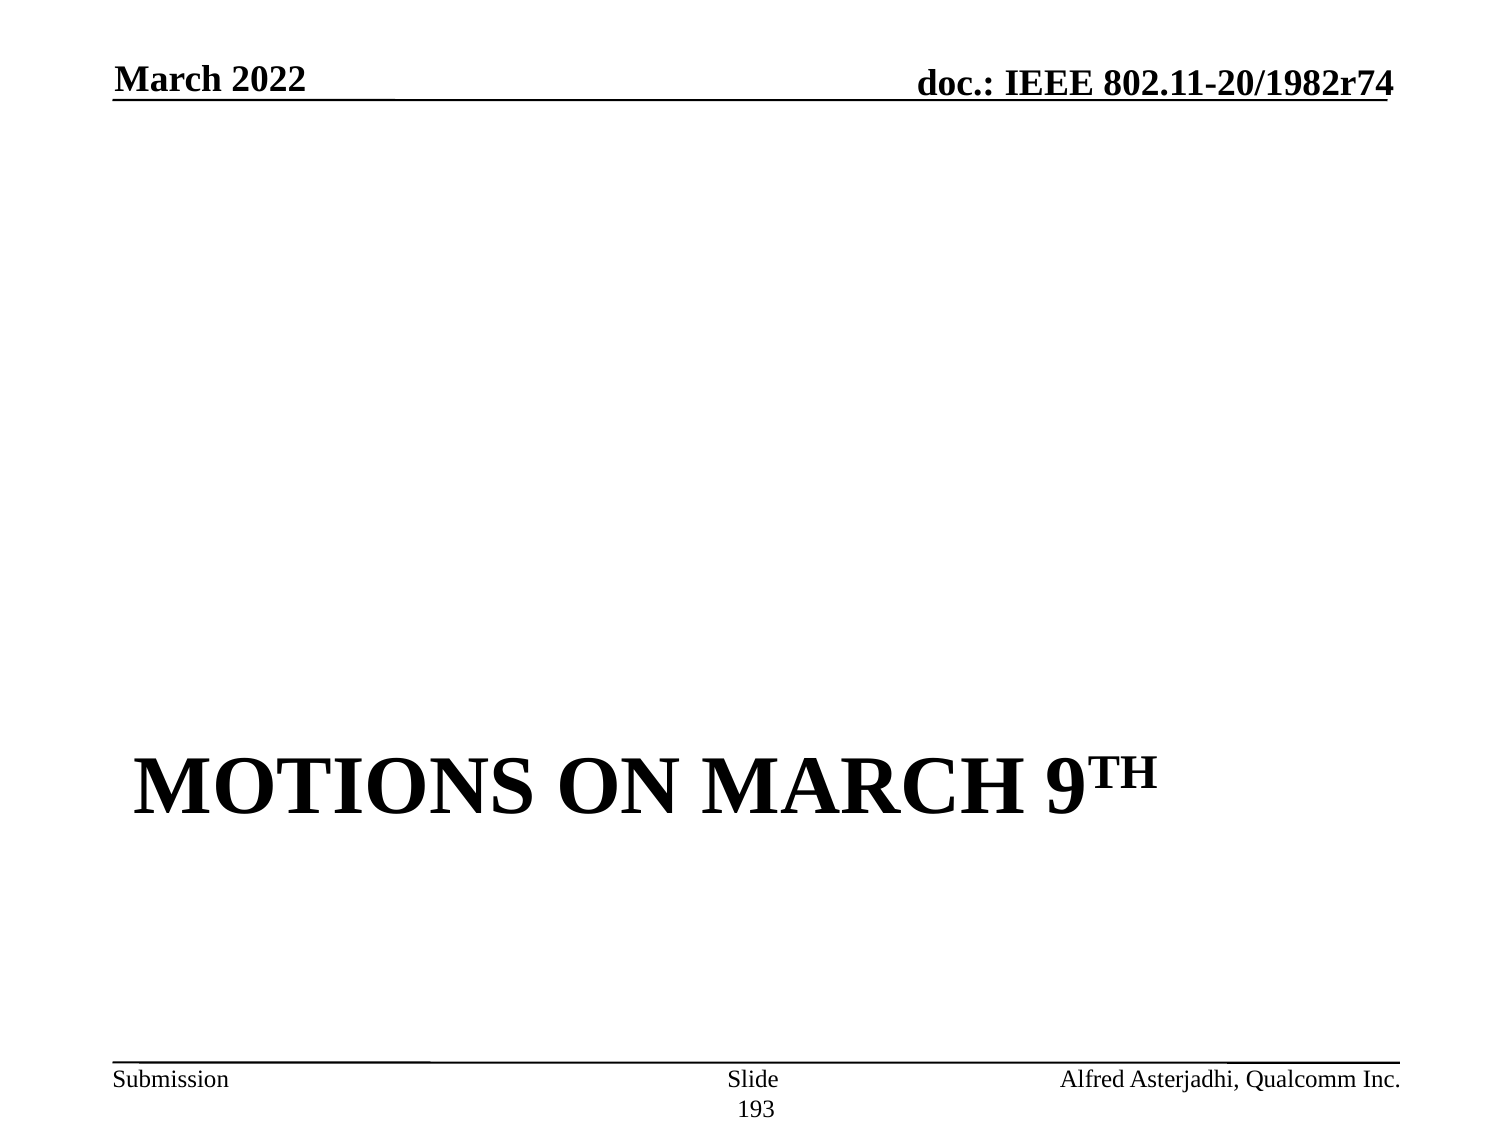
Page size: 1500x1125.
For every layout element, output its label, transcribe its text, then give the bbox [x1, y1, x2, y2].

title Motions on March 9th [118, 722, 1394, 947]
footer Alfred Asterjadhi, Qualcomm Inc. [878, 1061, 1402, 1093]
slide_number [114, 54, 423, 100]
slide_number Slide 193 [712, 1061, 800, 1123]
